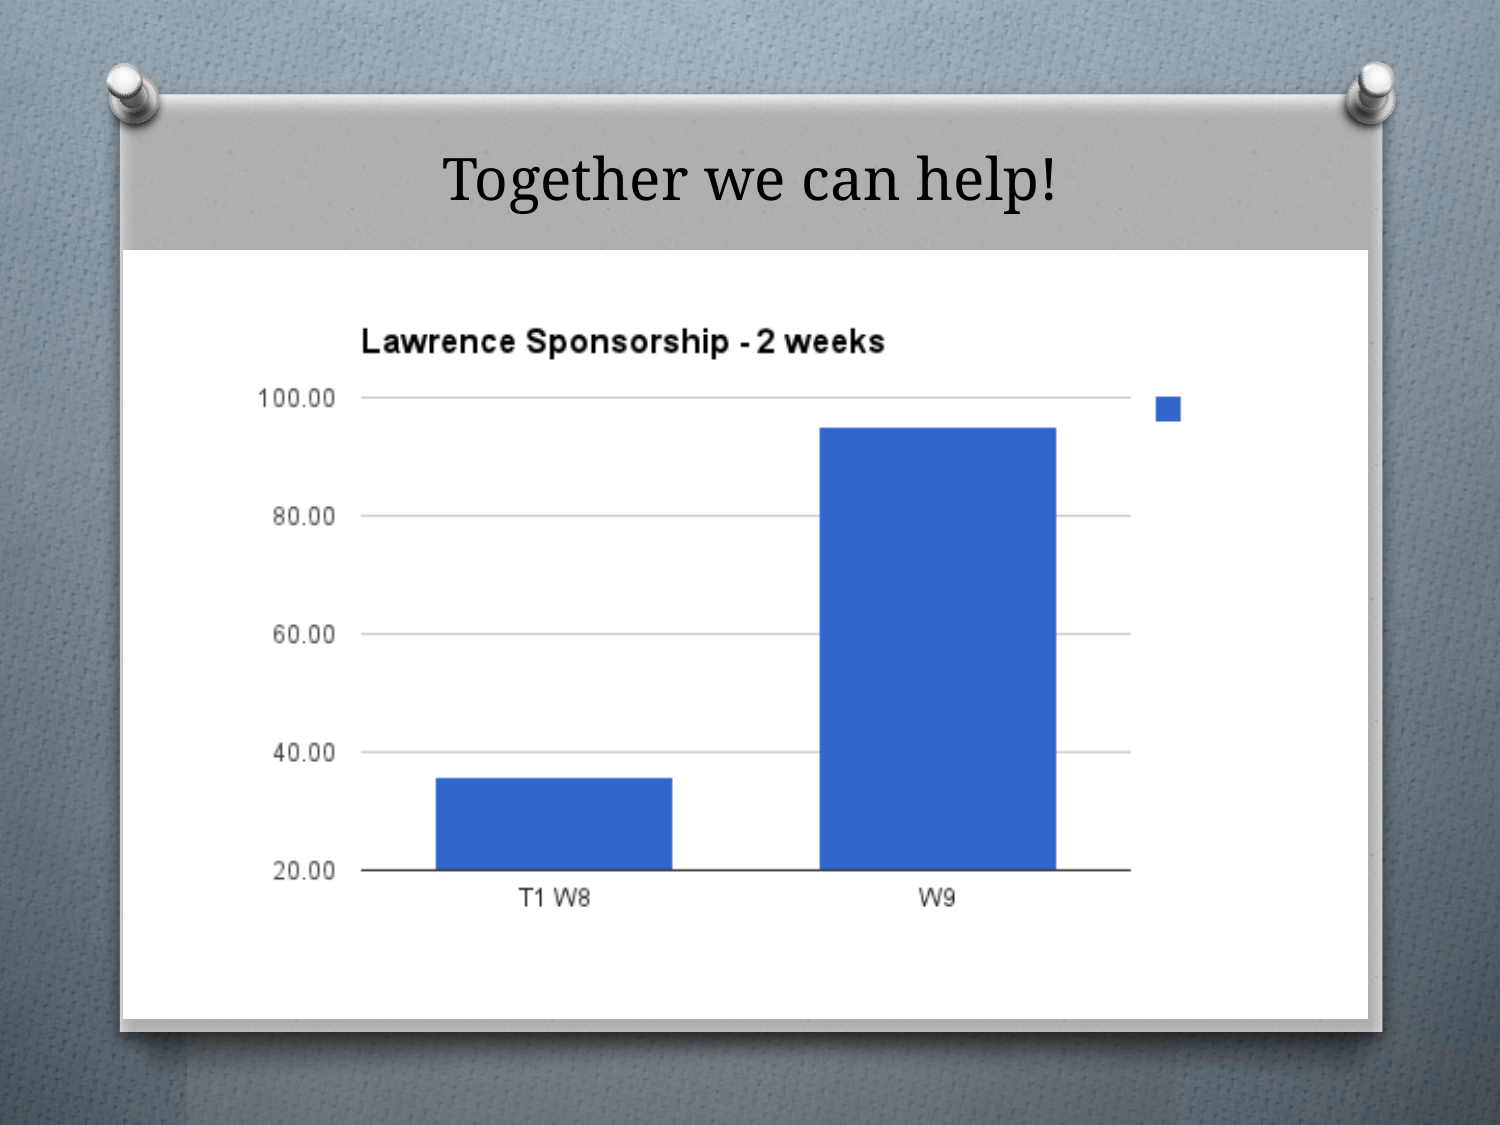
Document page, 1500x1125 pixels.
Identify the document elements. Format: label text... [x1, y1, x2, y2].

title Together we can help! [179, 134, 1323, 220]
picture [75, 29, 198, 153]
picture [123, 250, 1368, 1020]
picture [1317, 35, 1439, 156]
